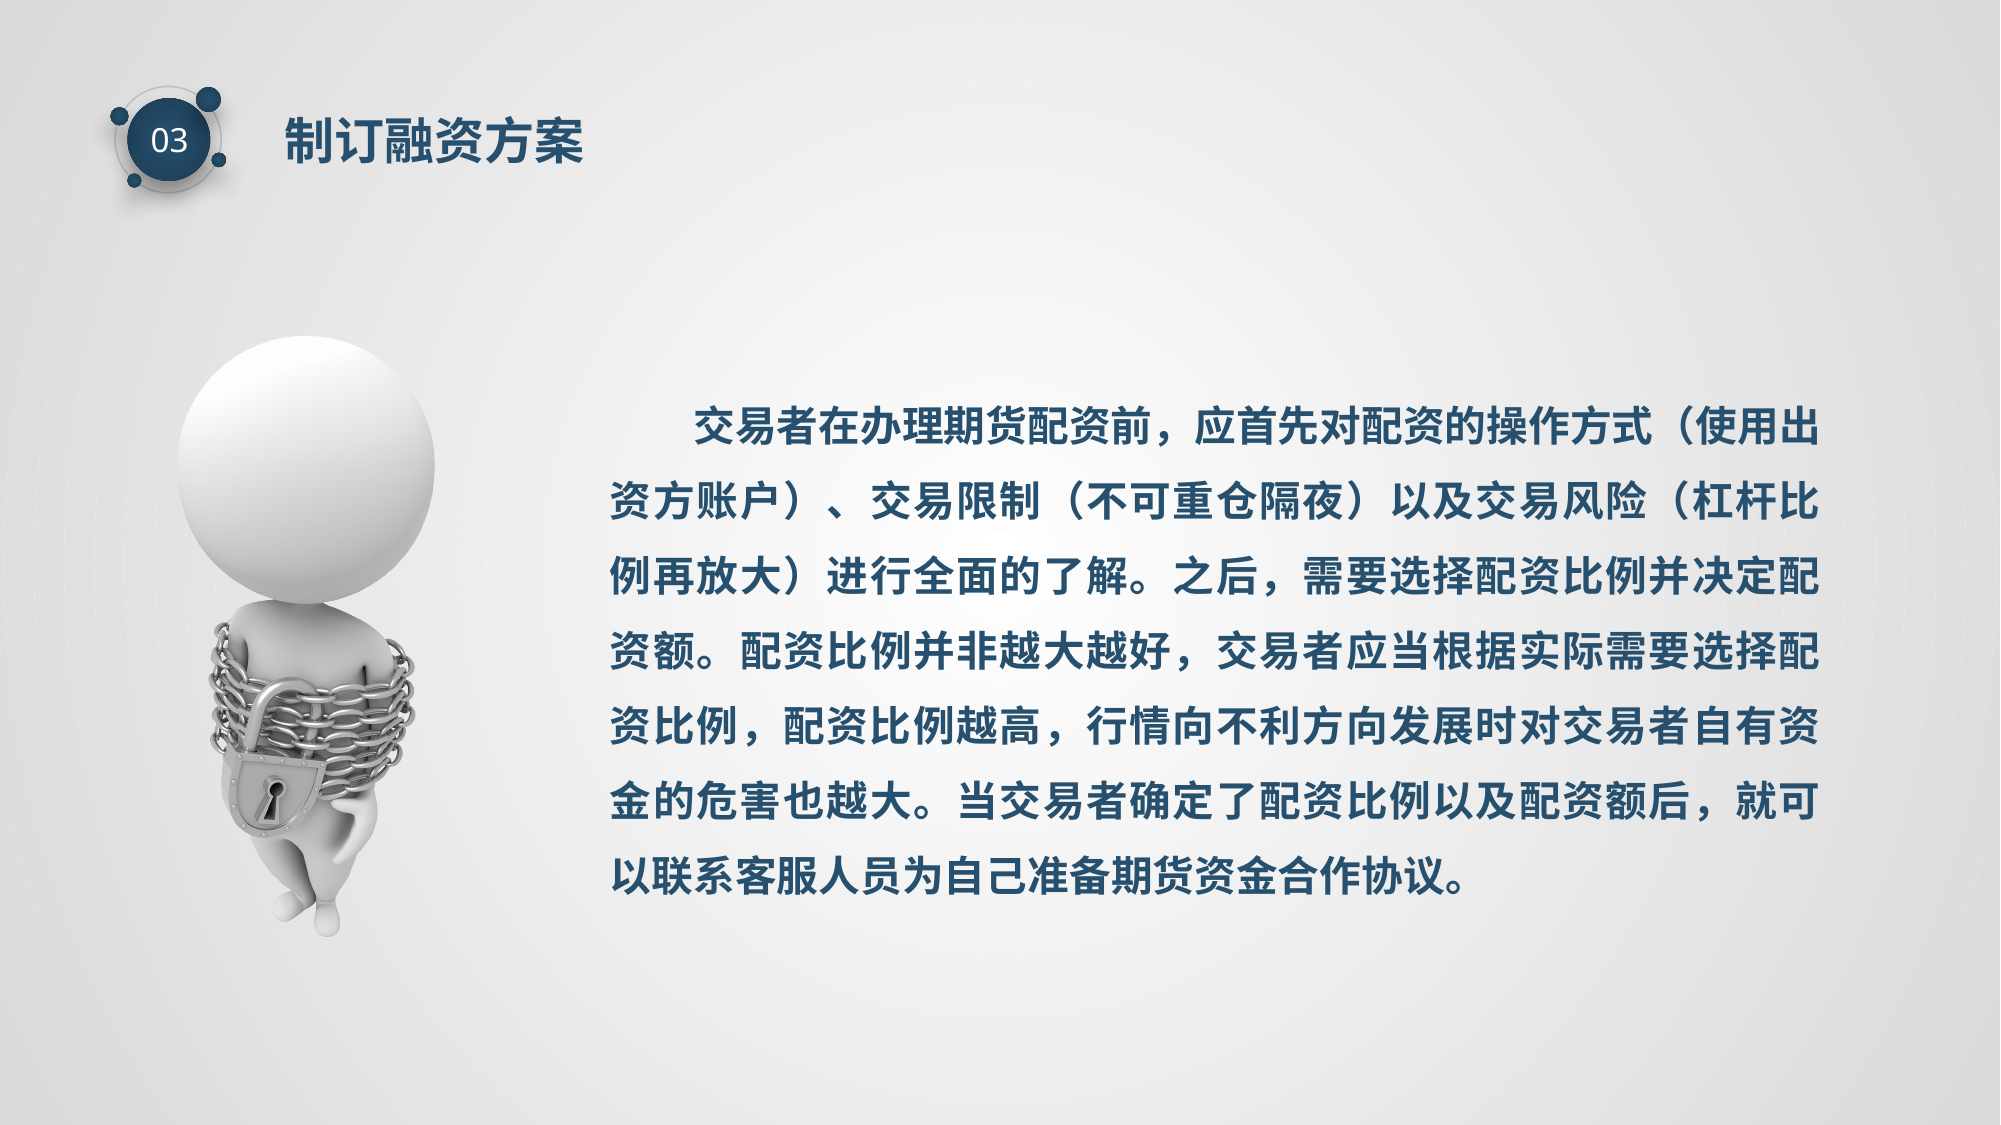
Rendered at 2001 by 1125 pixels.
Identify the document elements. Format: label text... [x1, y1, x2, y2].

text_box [110, 86, 226, 193]
text_box 制订融资方案 [269, 101, 600, 177]
picture [115, 313, 504, 962]
text_box 交易者在办理期货配资前，应首先对配资的操作方式（使用出资方账户）、交易限制（不可重仓隔夜）以及交易风险（杠杆比例再放大）进行全面的了解。之后，需要选择配资比例并决定配资额。配资比例并非越大越好，交易者应当根据实际需要选择配资比例，配资比例越高，行情向不利方向发展时对交易者自有资金的危害也越大。当交易者确定了配资比例以及配资额后，就可以联系客服人员为自己准备期货资金合作协议。 [595, 367, 1836, 907]
